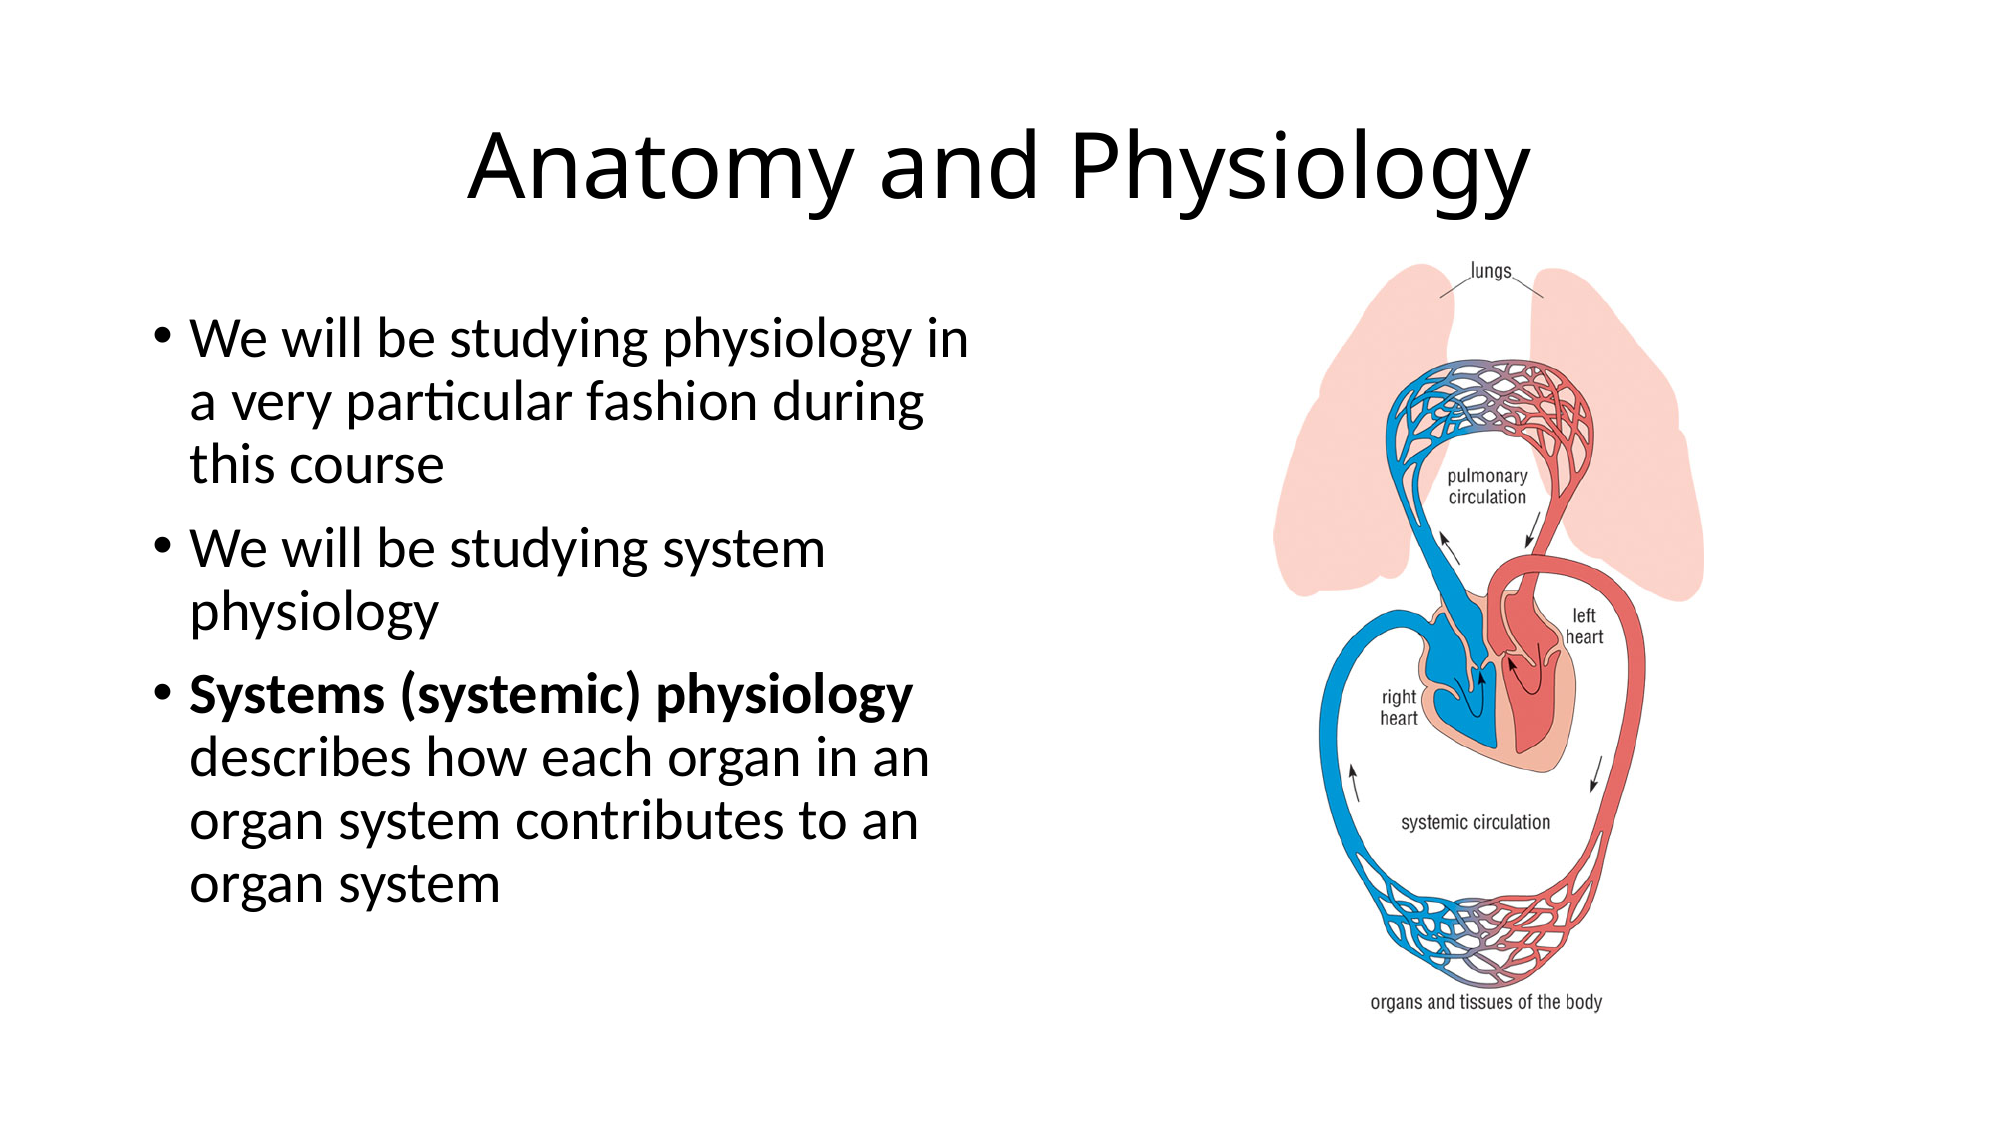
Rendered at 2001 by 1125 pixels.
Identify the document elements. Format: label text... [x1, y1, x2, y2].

title Anatomy and Physiology [137, 59, 1863, 278]
picture [1273, 257, 1704, 1014]
list We will be studying physiology in a very particular fashion during this course We will be studying system physiology Systems (systemic) physiology describes how each organ in an organ system contributes to an organ system [137, 299, 988, 1014]
